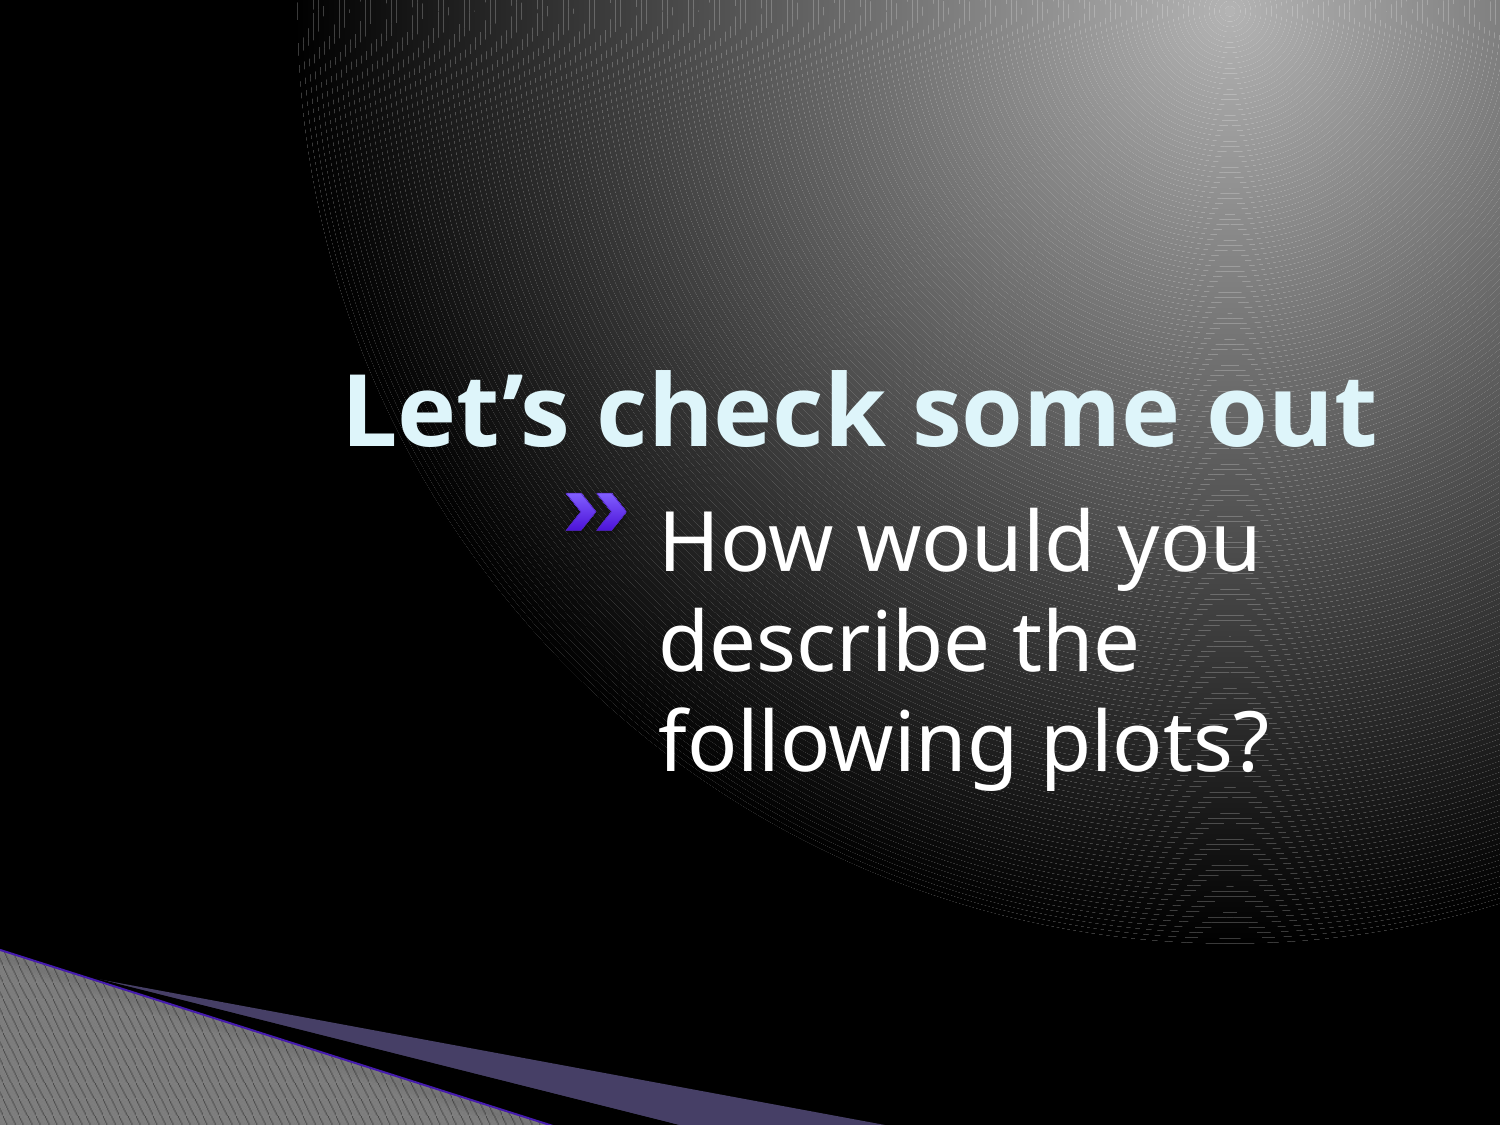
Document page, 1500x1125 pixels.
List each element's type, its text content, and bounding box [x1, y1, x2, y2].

picture [0, 952, 543, 1125]
list How would you describe the following plots? [643, 480, 1394, 720]
title Let’s check some out [118, 173, 1394, 474]
